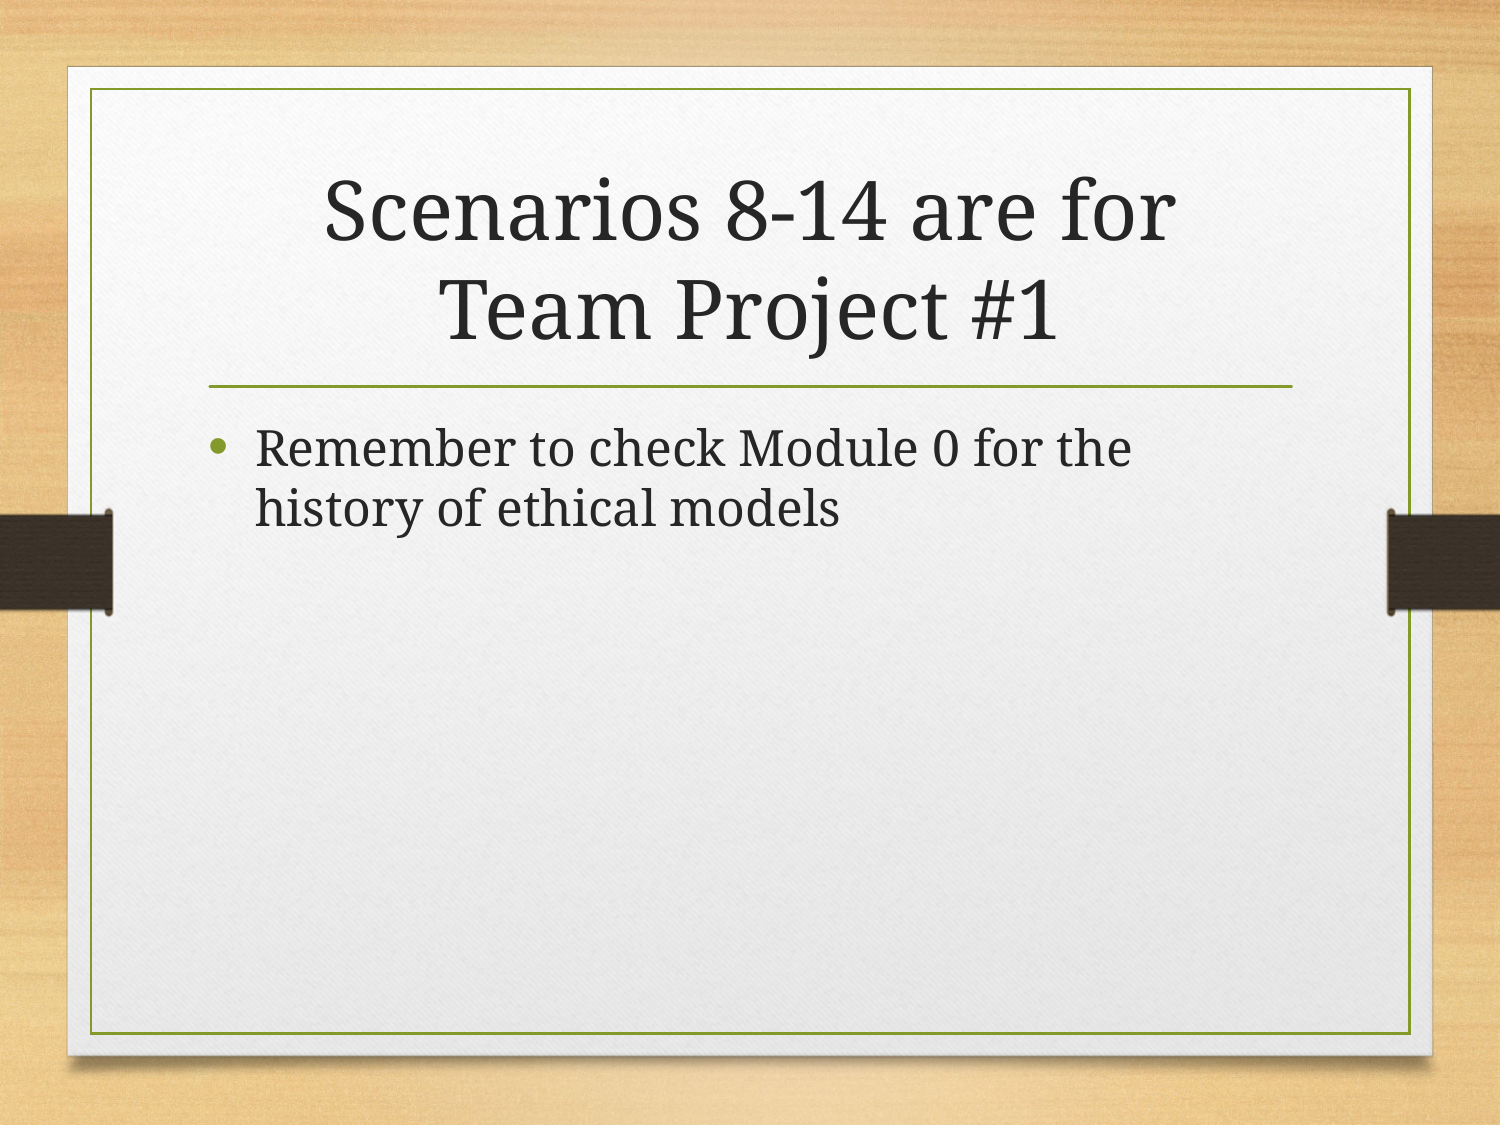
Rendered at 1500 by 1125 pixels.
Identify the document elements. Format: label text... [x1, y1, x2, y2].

title Scenarios 8-14 are for Team Project #1 [193, 150, 1309, 365]
picture [0, 0, 1500, 1125]
list Remember to check Module 0 for the history of ethical models [193, 408, 1309, 974]
